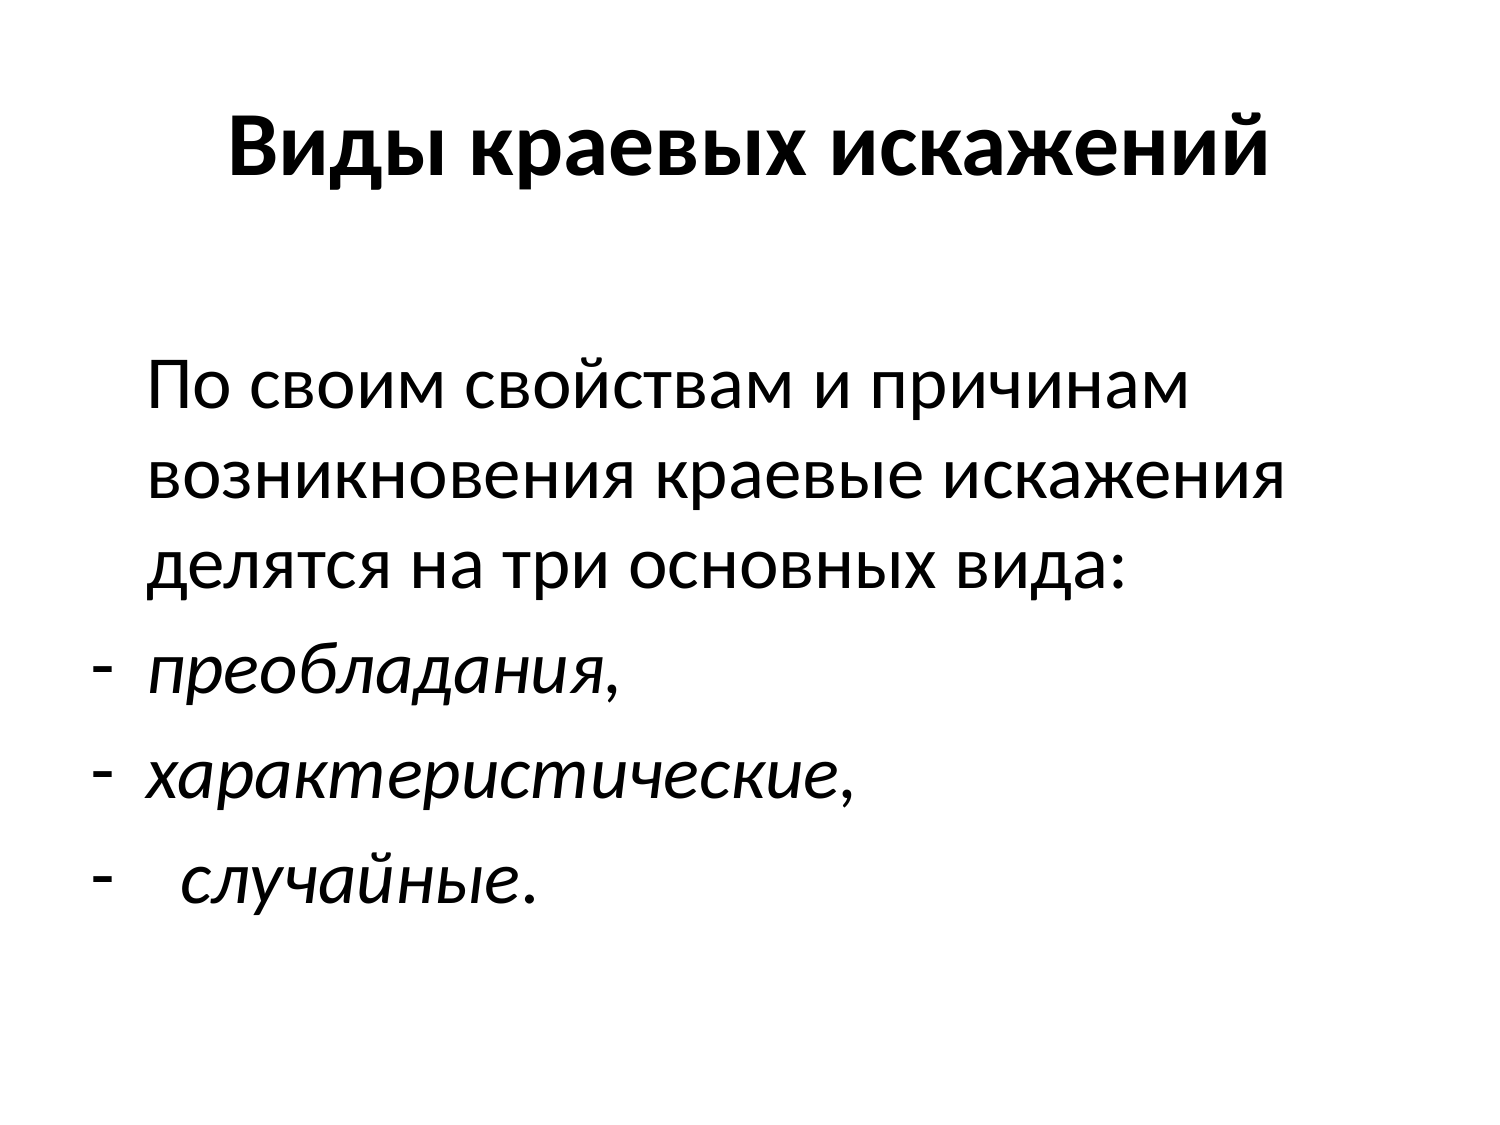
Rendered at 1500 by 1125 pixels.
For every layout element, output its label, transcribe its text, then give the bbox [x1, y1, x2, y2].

title Виды краевых искажений [75, 45, 1425, 233]
list По своим свойствам и причинам возникновения краевые искажения делятся на три основных вида: преобладания, характеристические, случайные. [75, 326, 1425, 1005]
